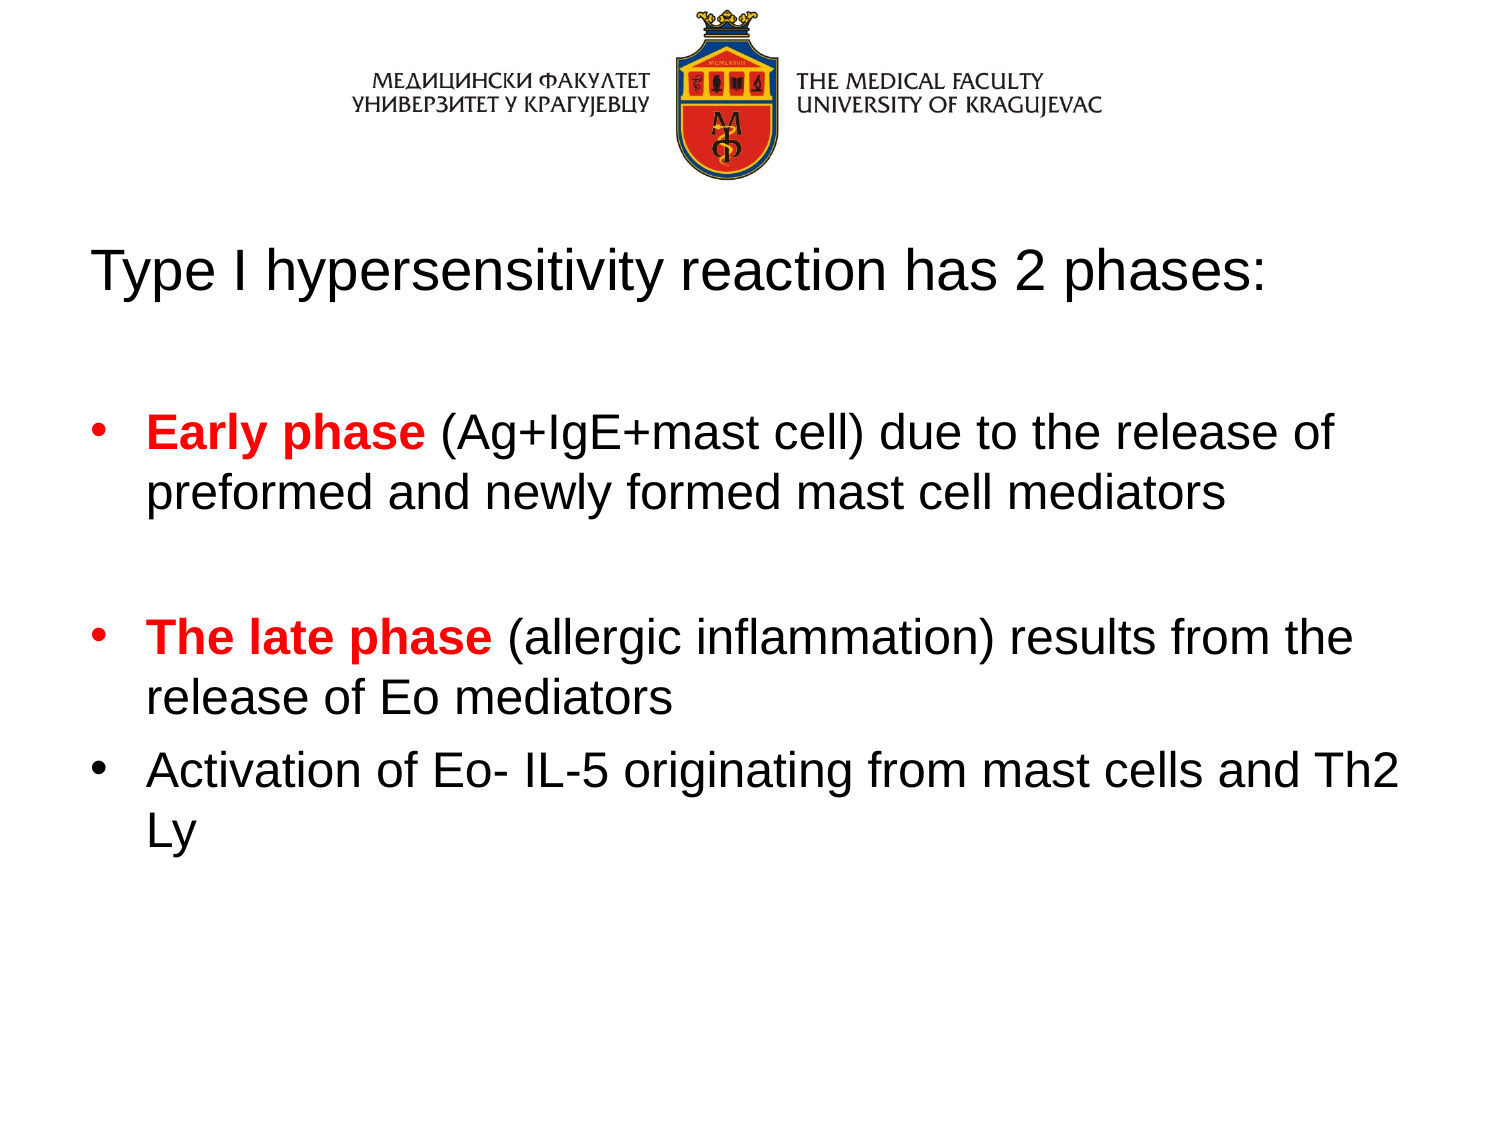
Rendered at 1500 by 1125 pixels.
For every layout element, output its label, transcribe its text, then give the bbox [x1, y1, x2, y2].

picture [328, 0, 1125, 191]
text_box Type I hypersensitivity reaction has 2 phases: Early phase (Ag+IgE+mast cell) due to the release of preformed and newly formed mast cell mediators The late phase (allergic inflammation) results from the release of Eo mediators Activation of Eo- IL-5 originating from mast cells and Th2 Ly [75, 224, 1450, 1000]
